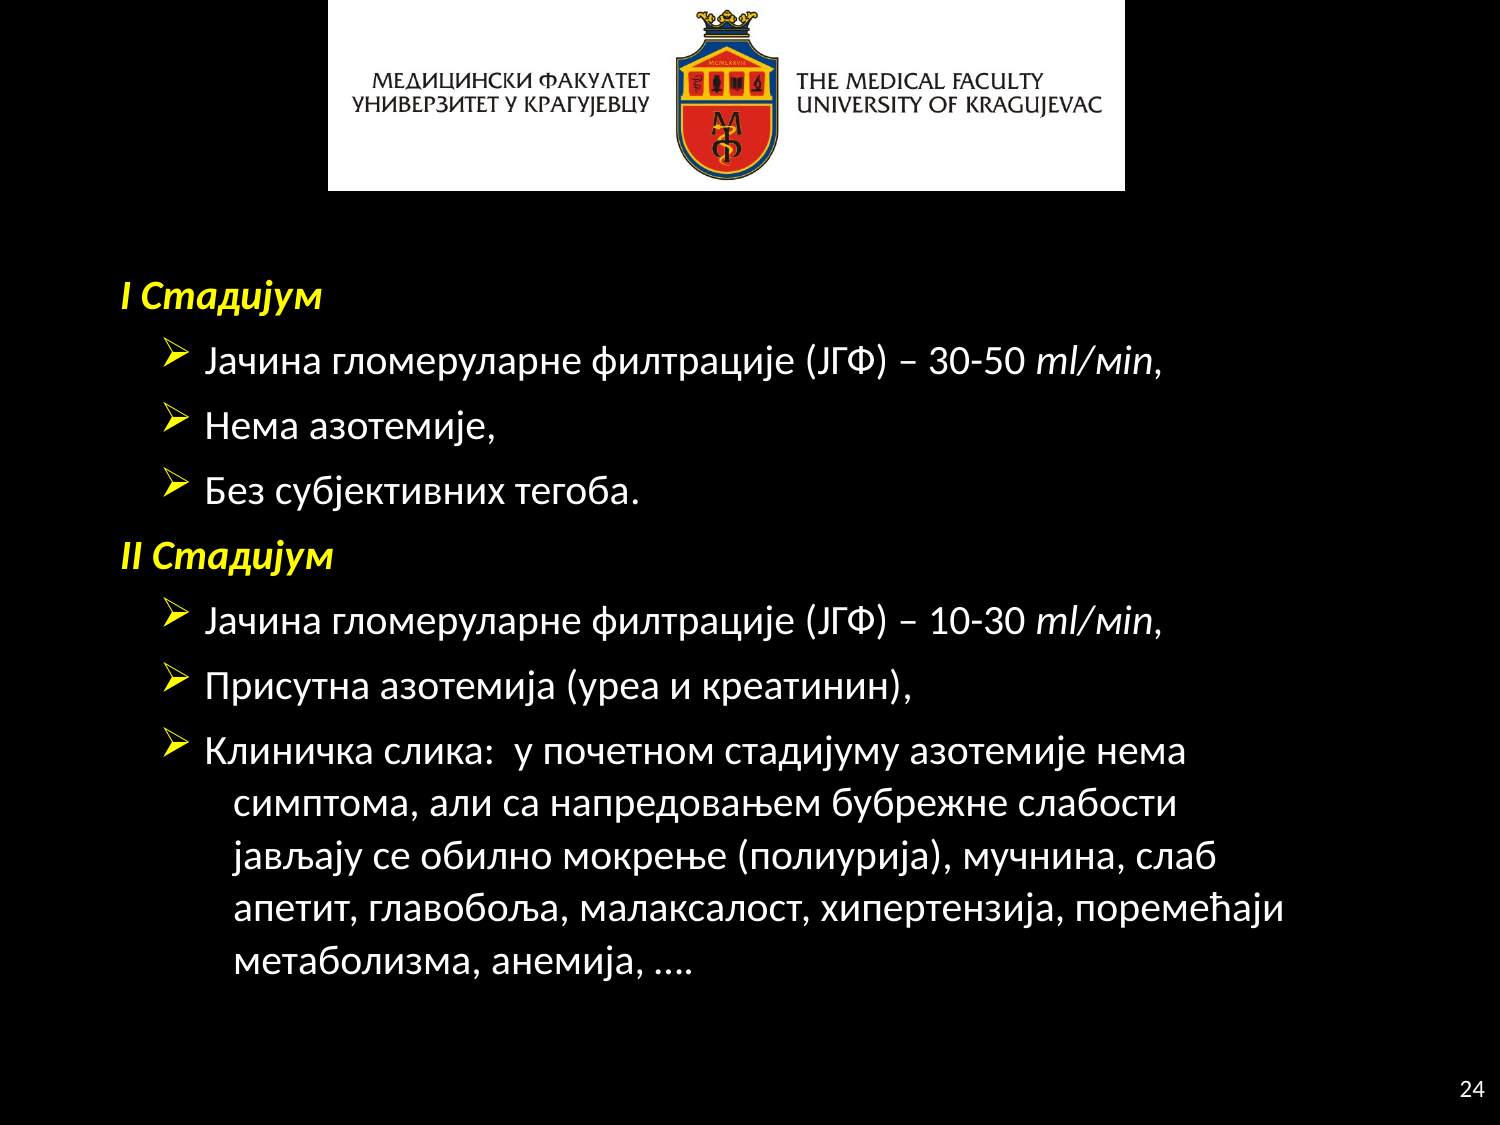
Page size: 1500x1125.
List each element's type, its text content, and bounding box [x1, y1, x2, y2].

text_box I Стадијум Јачина гломеруларне филтрације (ЈГФ) – 30-50 ml/мin, Нема азотемије, Без субјективних тегоба. II Стадијум Јачина гломеруларне филтрације (ЈГФ) – 10-30 ml/мin, Присутна азотемија (уреа и креатинин), Клиничка слика: у почетном стадијуму азотемије нема симптома, али са напредовањем бубрежне слабости јављају се обилно мокрење (полиурија), мучнина, слаб апетит, главобоља, малаксалост, хипертензија, поремећаји метаболизма, анемија, …. [105, 257, 1443, 991]
slide_number 24 [1187, 1050, 1500, 1125]
picture [328, 0, 1125, 191]
